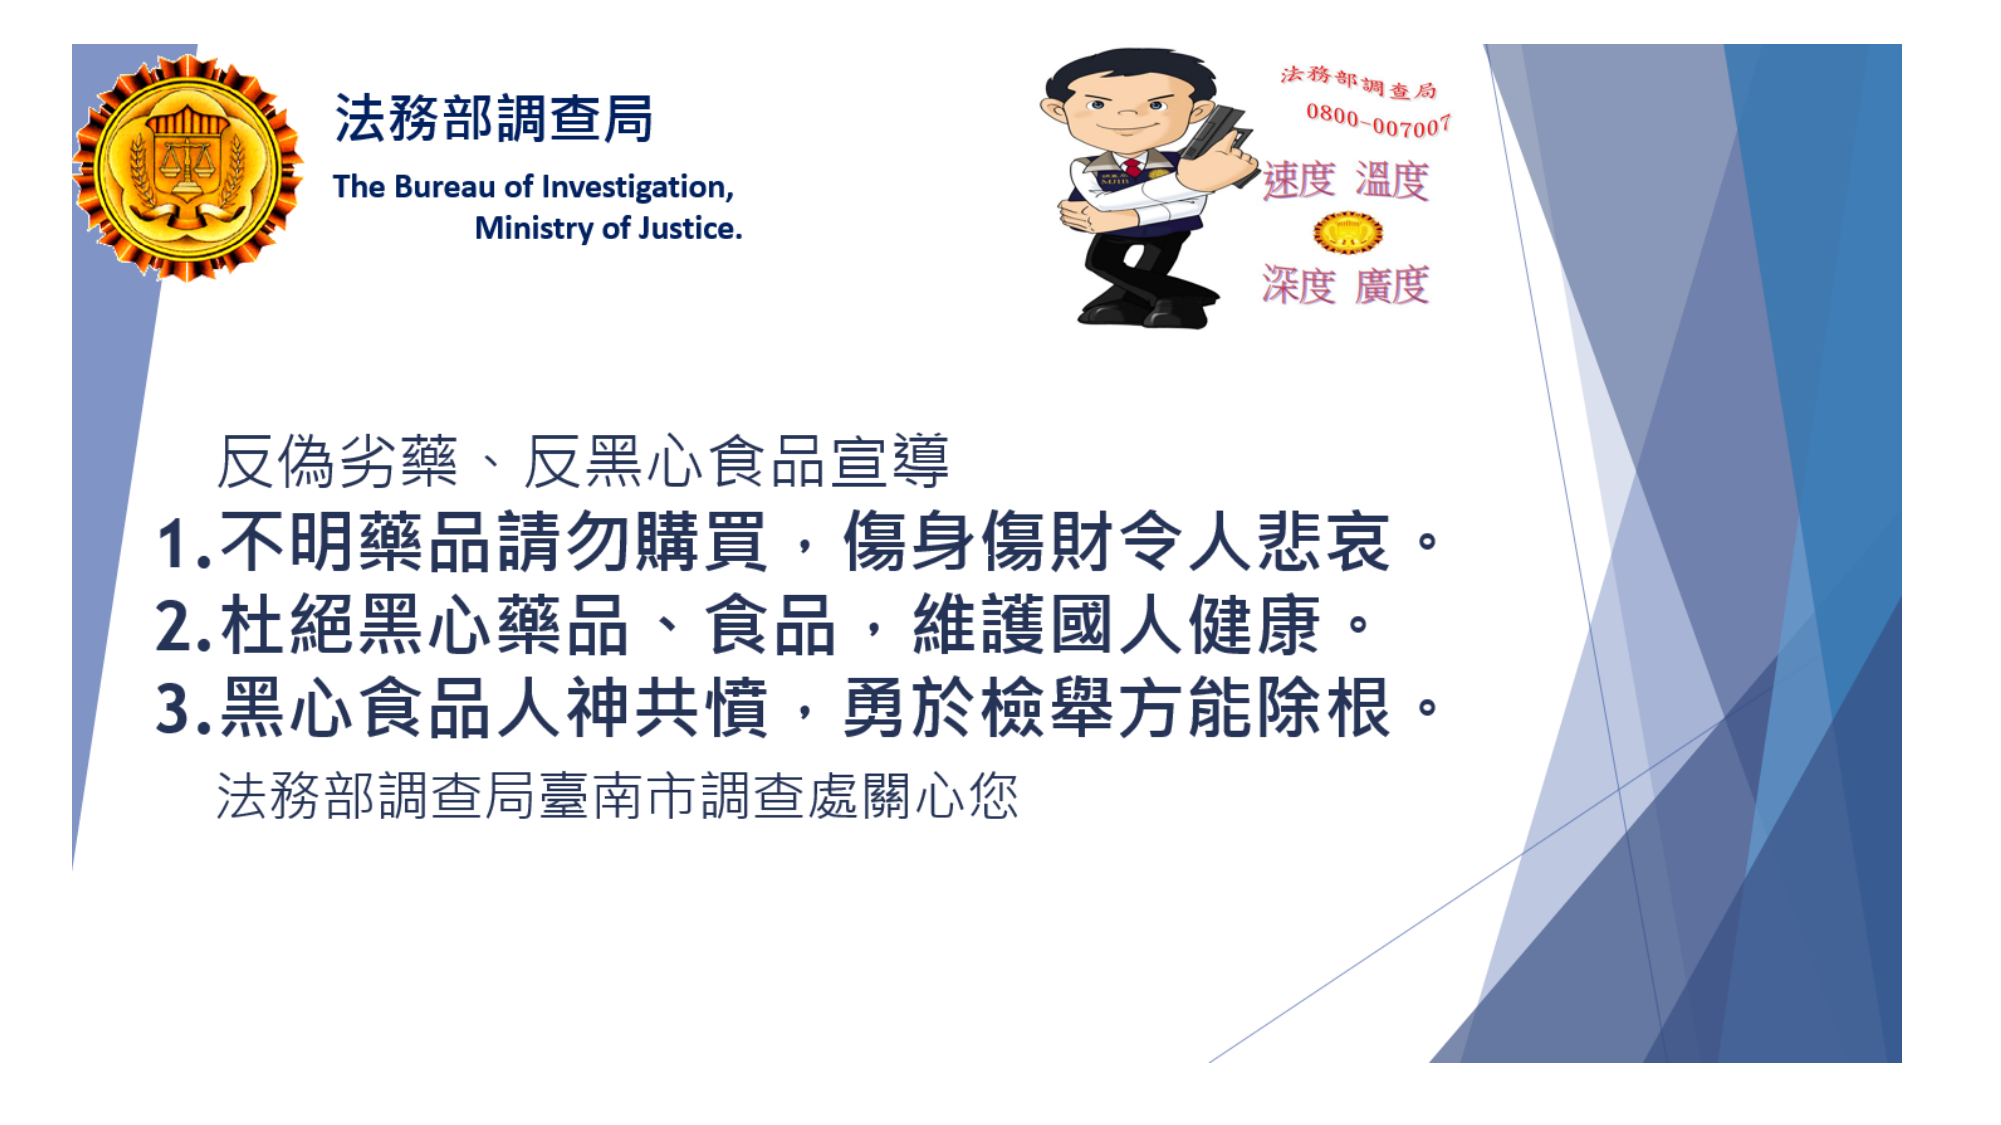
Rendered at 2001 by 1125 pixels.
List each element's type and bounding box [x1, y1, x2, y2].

list [72, 44, 1903, 1063]
